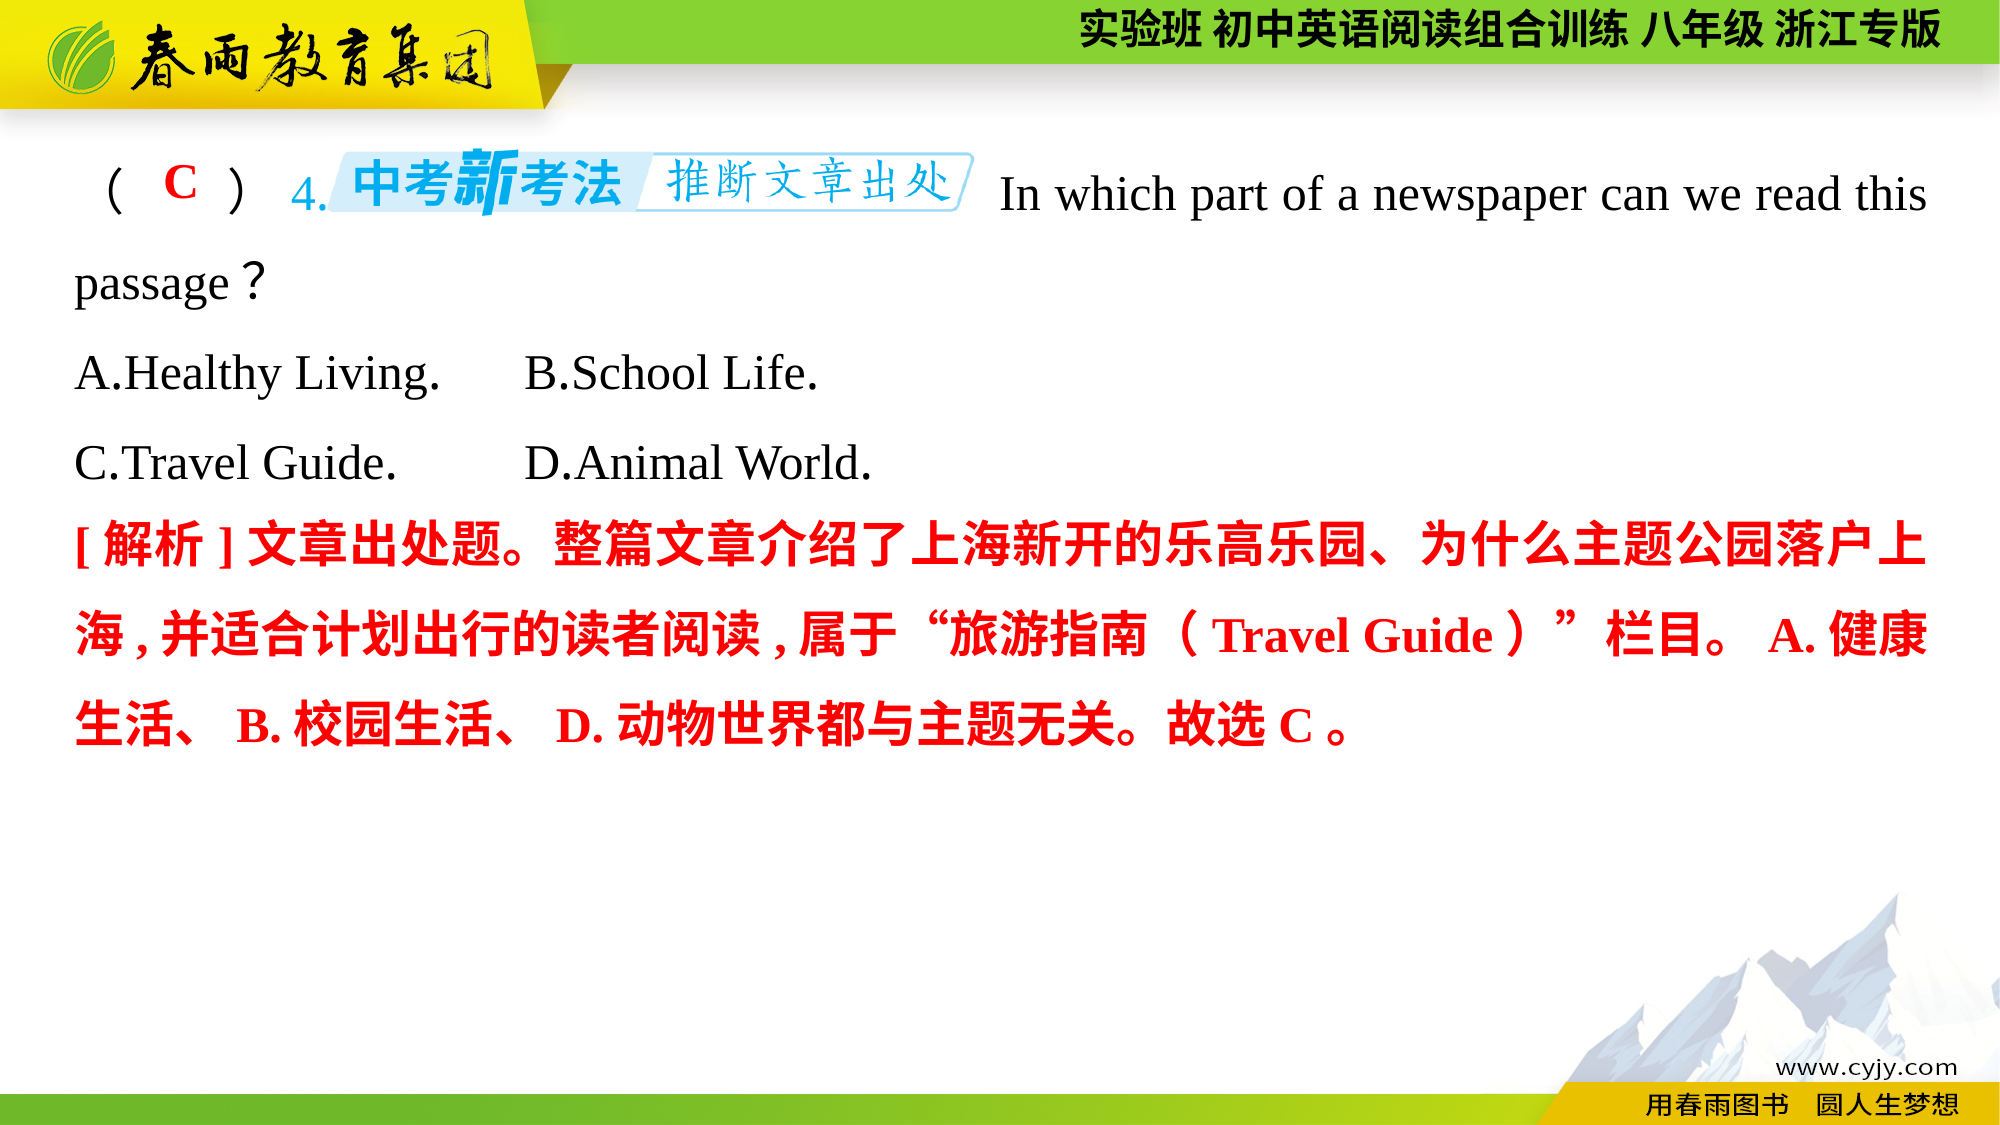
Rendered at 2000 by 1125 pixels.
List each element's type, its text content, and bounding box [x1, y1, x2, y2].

text_box C [148, 141, 215, 217]
list （ ）4. In which part of a newspaper can we read this passage？ A.Healthy Living. B.School Life. C.Travel Guide. D.Animal World. [59, 122, 1944, 475]
picture [0, 0, 2000, 1125]
text_box [解析]文章出处题。整篇文章介绍了上海新开的乐高乐园、为什么主题公园落户上海,并适合计划出行的读者阅读,属于“旅游指南（Travel Guide）”栏目。A.健康生活、B.校园生活、D.动物世界都与主题无关。故选C。 [59, 475, 1944, 761]
